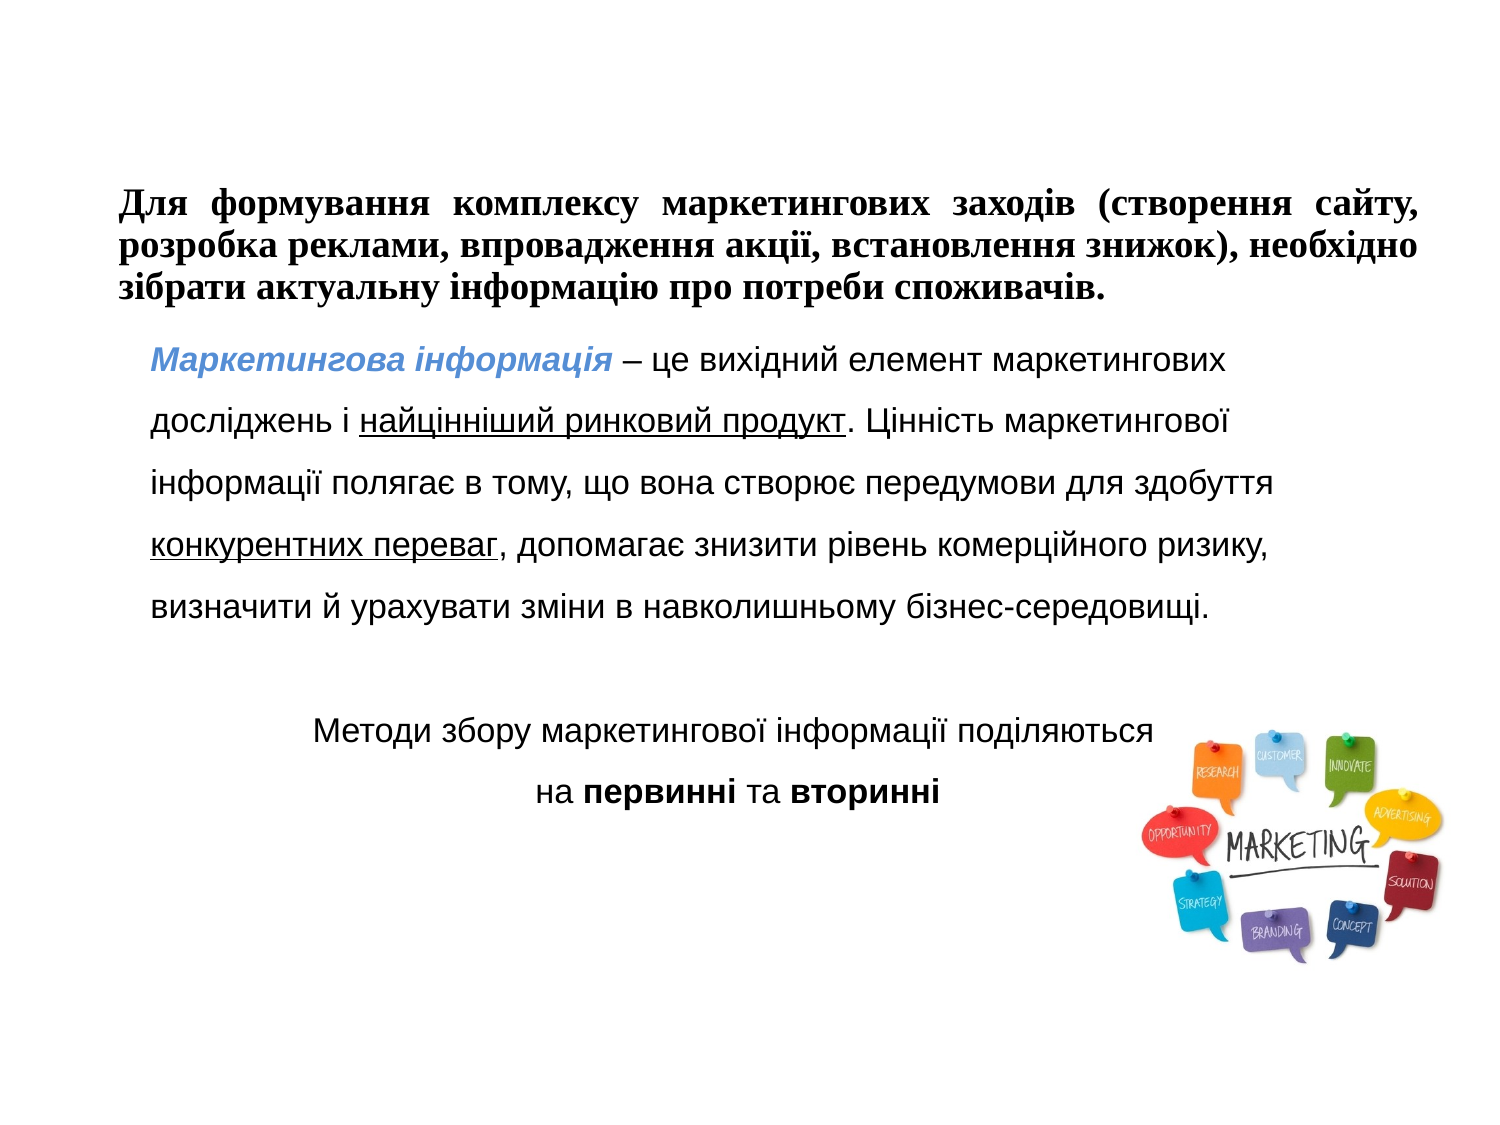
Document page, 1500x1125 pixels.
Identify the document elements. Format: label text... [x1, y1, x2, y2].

picture [1093, 707, 1500, 985]
text_box Для формування комплексу маркетингових заходів (створення сайту, розробка реклами, впровадження акції, встановлення знижок), необхідно зібрати актуальну інформацію про потреби споживачів. [66, 174, 1434, 788]
text_box Маркетингова інформація – це вихідний елемент маркетингових досліджень і найцінніший ринковий продукт. Цінність маркетингової інформації полягає в тому, що вона створює передумови для здобуття конкурентних переваг, допомагає знизити рівень комерційного ризику, визначити й урахувати зміни в навколишньому бізнес-середовищі. Методи збору маркетингової інформації поділяються на первинні та вторинні [135, 308, 1341, 819]
